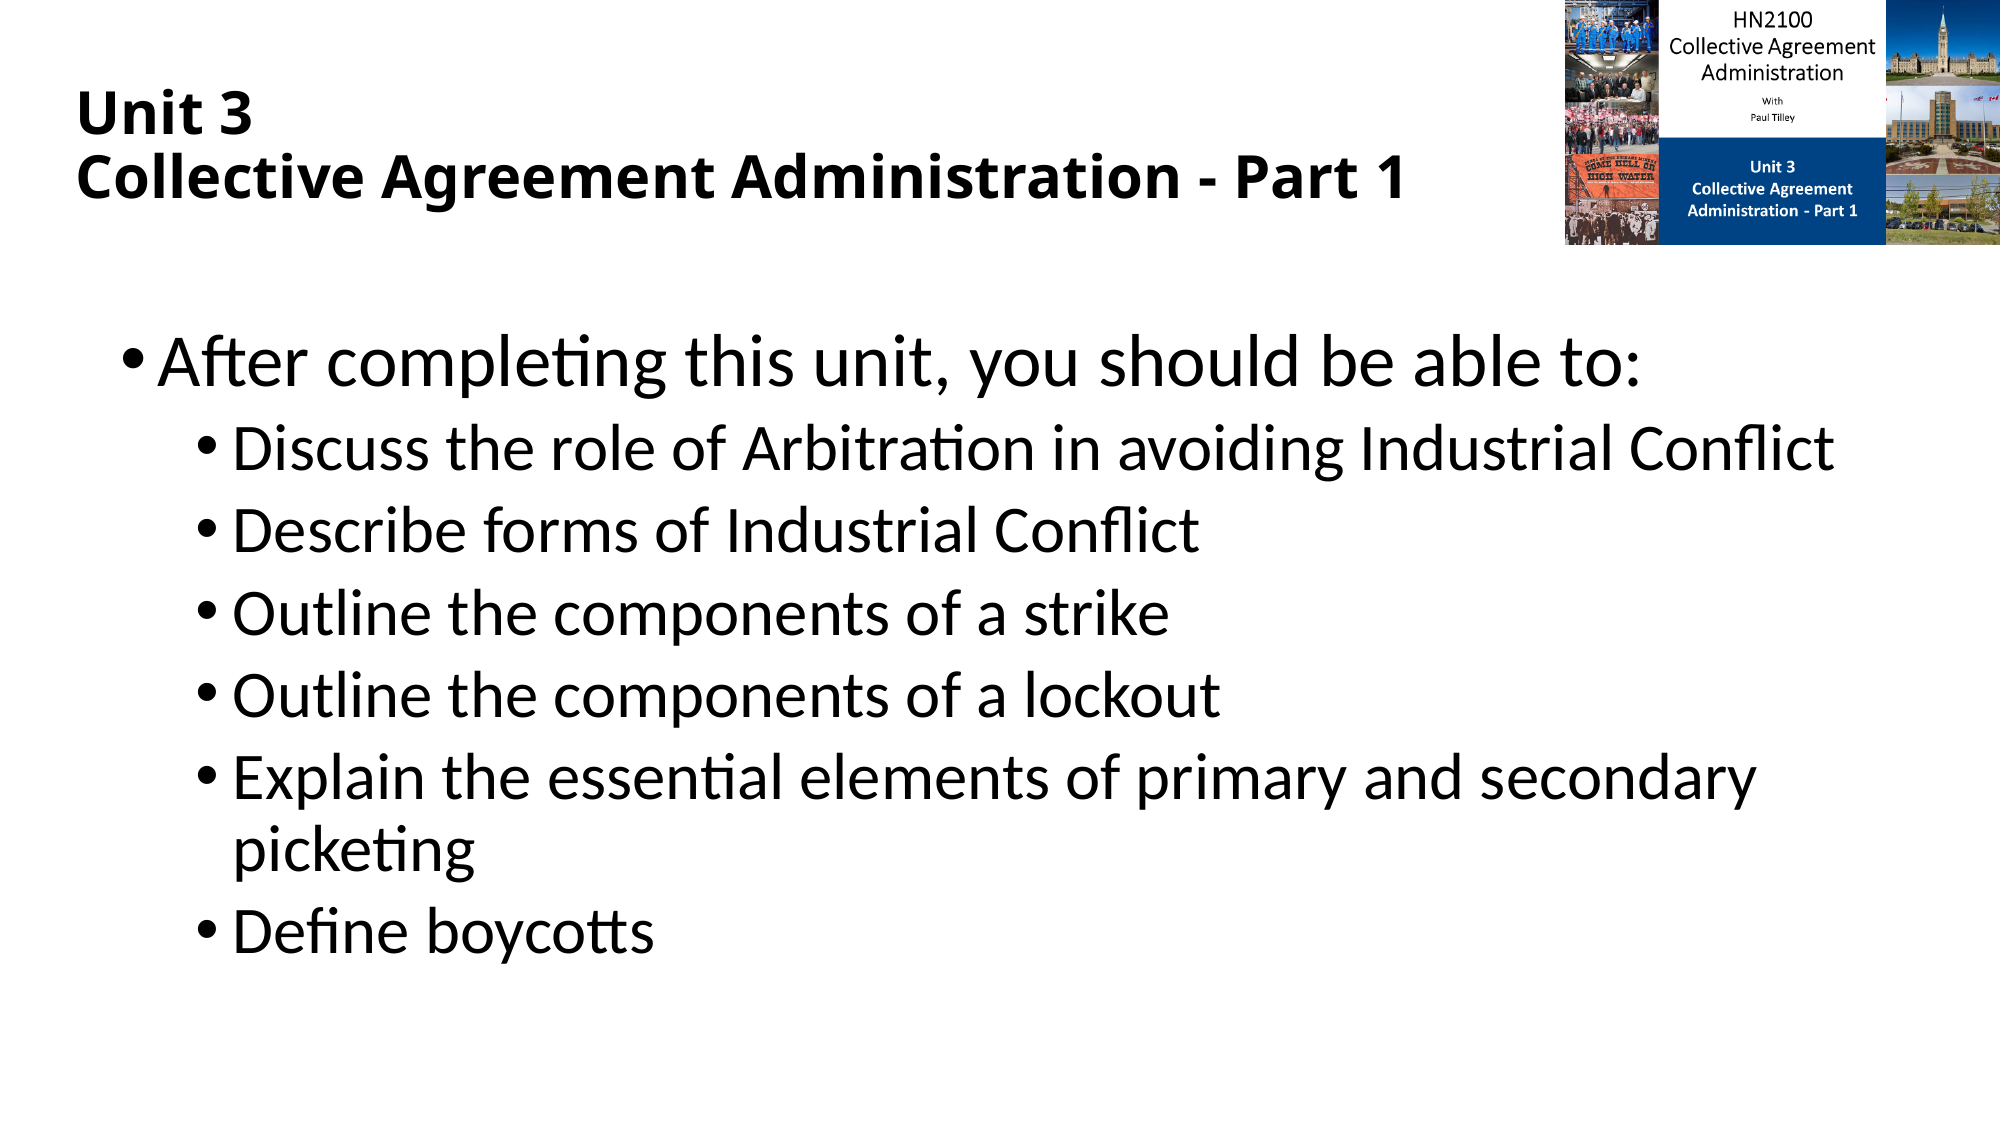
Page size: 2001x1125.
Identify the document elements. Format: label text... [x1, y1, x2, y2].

picture [1565, 0, 2000, 245]
title Unit 3 Collective Agreement Administration - Part 1 [60, 74, 1786, 292]
list After completing this unit, you should be able to: Discuss the role of Arbitration in avoiding Industrial Conflict Describe forms of Industrial Conflict Outline the components of a strike Outline the components of a lockout Explain the essential elements of primary and secondary picketing Define boycotts [105, 313, 1893, 1064]
